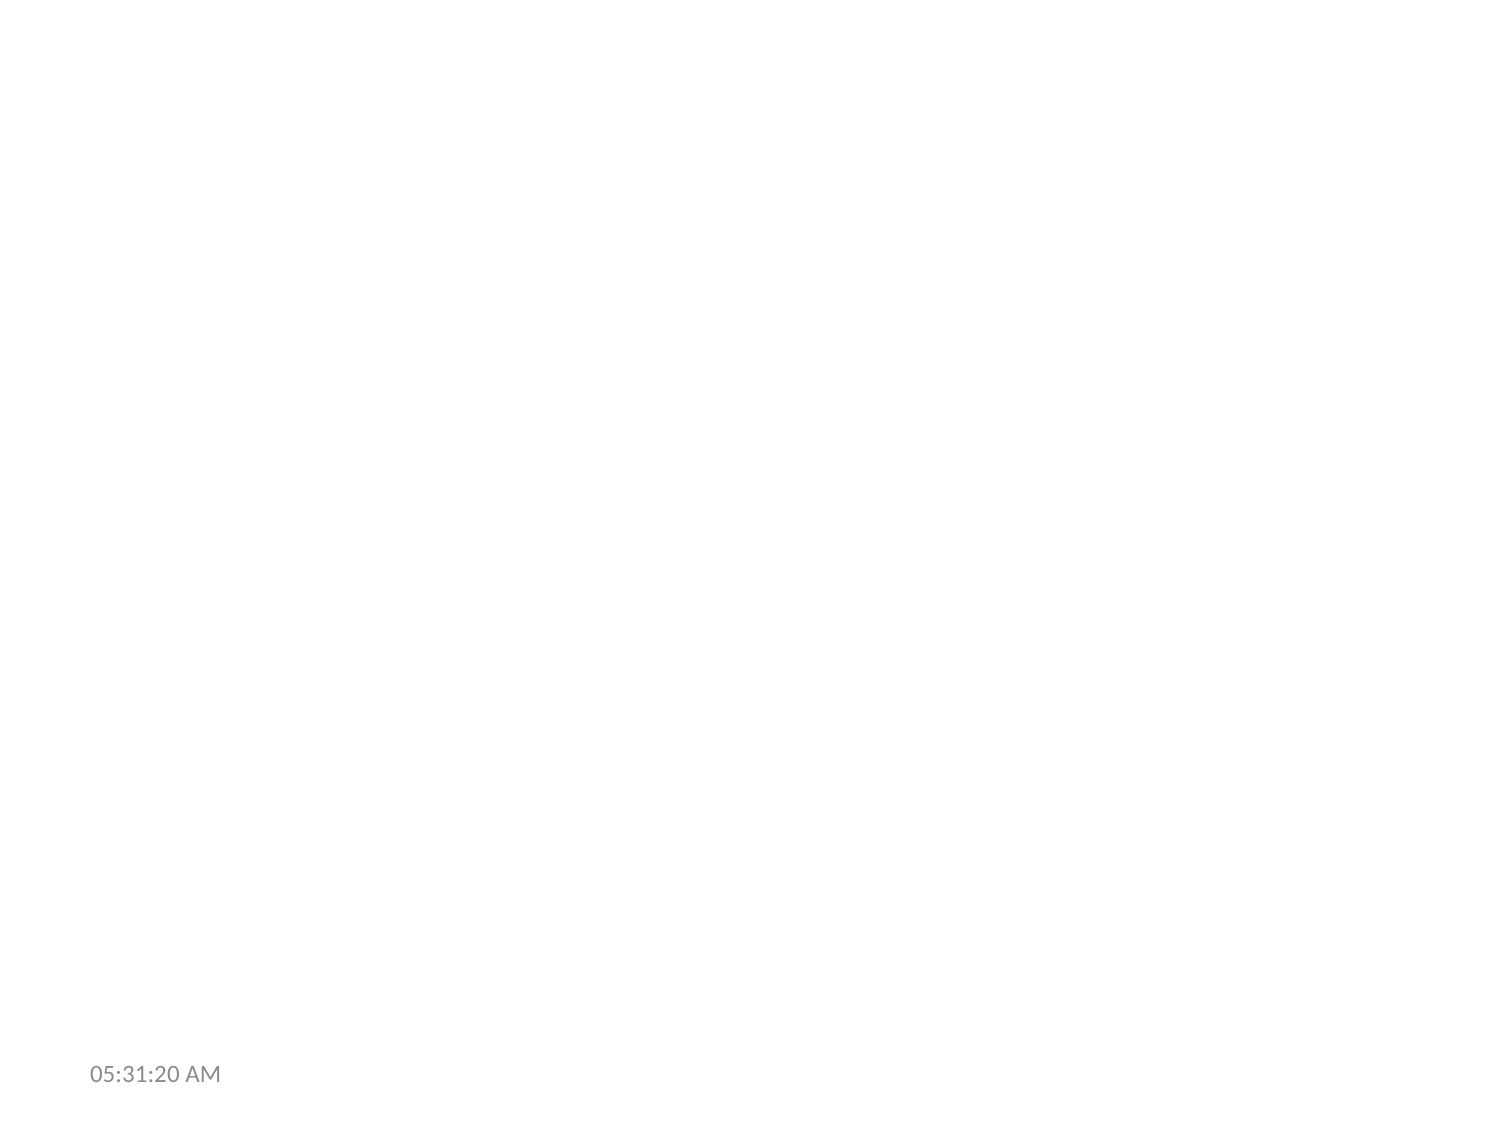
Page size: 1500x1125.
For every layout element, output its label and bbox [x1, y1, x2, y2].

slide_number [75, 1042, 425, 1103]
